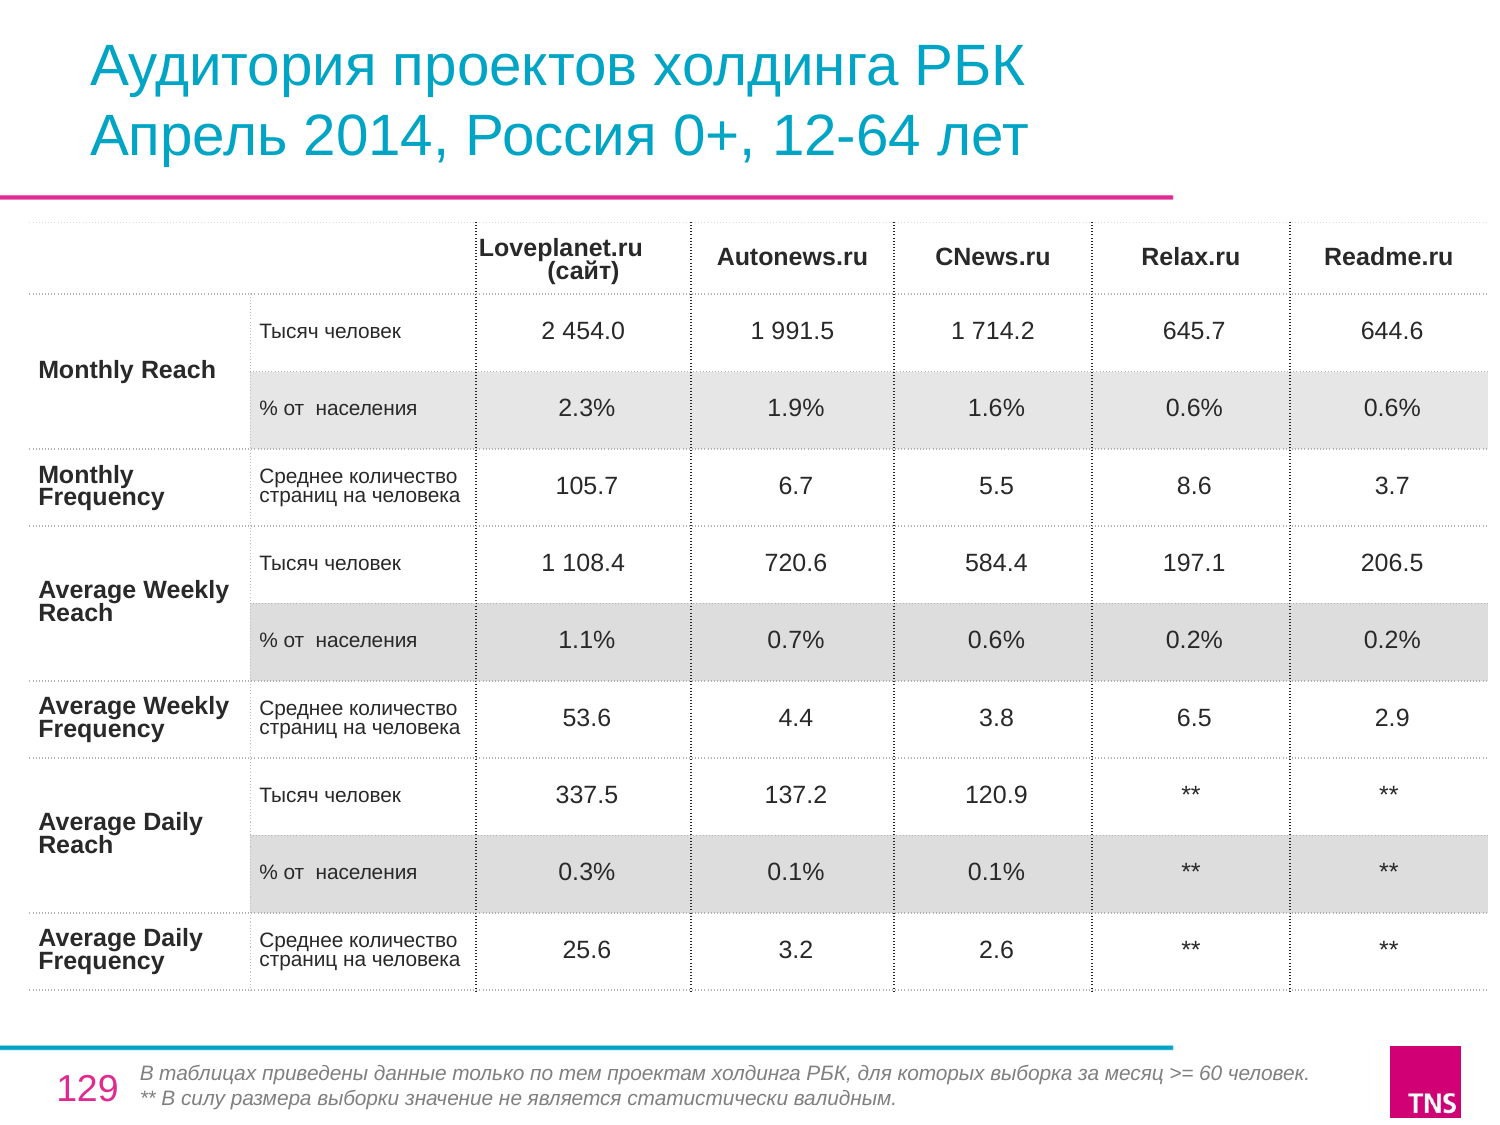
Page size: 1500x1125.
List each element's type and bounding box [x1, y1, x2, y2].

slide_number [40, 1055, 392, 1125]
title [74, 8, 1476, 187]
table_cell [29, 294, 1488, 990]
picture [0, 0, 1500, 1125]
text_box [124, 1052, 1463, 1117]
table_header [29, 223, 1488, 294]
